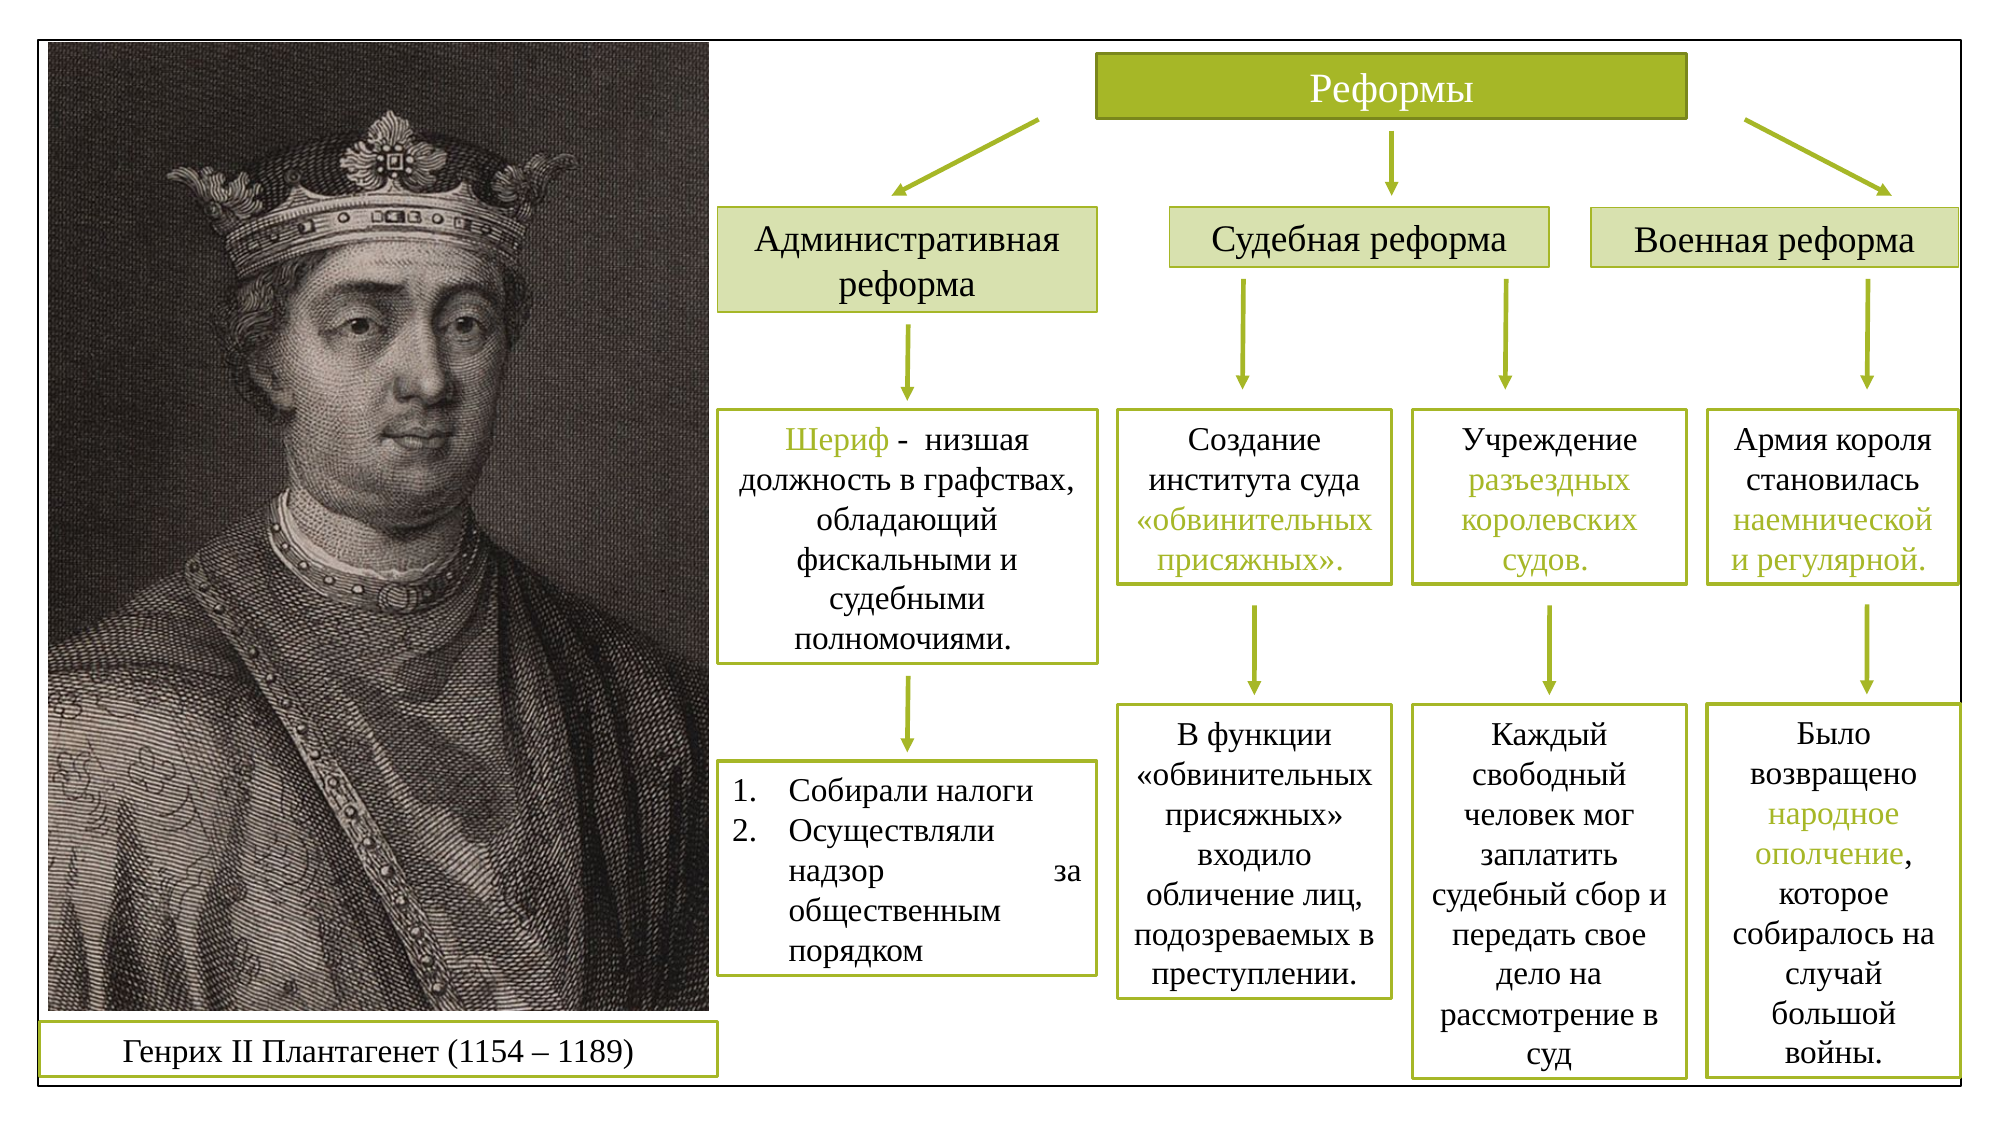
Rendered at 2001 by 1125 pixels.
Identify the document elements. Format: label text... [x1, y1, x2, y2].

text_box Было возвращено народное ополчение, которое собиралось на случай большой войны. [1705, 702, 1962, 1079]
text_box Создание института суда «обвинительных присяжных». [1116, 408, 1393, 586]
text_box В функции «обвинительных присяжных» входило обличение лиц, подозреваемых в преступлении. [1116, 703, 1393, 1000]
text_box Административная реформа [717, 206, 1098, 313]
text_box Армия короля становилась наемнической и регулярной. [1706, 408, 1960, 586]
text_box Учреждение разъездных королевских судов. [1411, 408, 1688, 586]
text_box Реформы [1095, 52, 1688, 120]
text_box Судебная реформа [1169, 206, 1550, 268]
text_box Шериф - низшая должность в графствах, обладающий фискальными и судебными полномочиями. [716, 408, 1099, 665]
text_box Собирали налоги Осуществляли надзор за общественным порядком [716, 759, 1098, 977]
text_box Военная реформа [1590, 207, 1959, 268]
text_box Генрих II Плантагенет (1154 – 1189) [38, 1020, 719, 1078]
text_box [891, 119, 1039, 197]
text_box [1744, 119, 1893, 197]
text_box Каждый свободный человек мог заплатить судебный сбор и передать свое дело на рассмотрение в суд [1411, 703, 1688, 1080]
picture [48, 42, 709, 1011]
